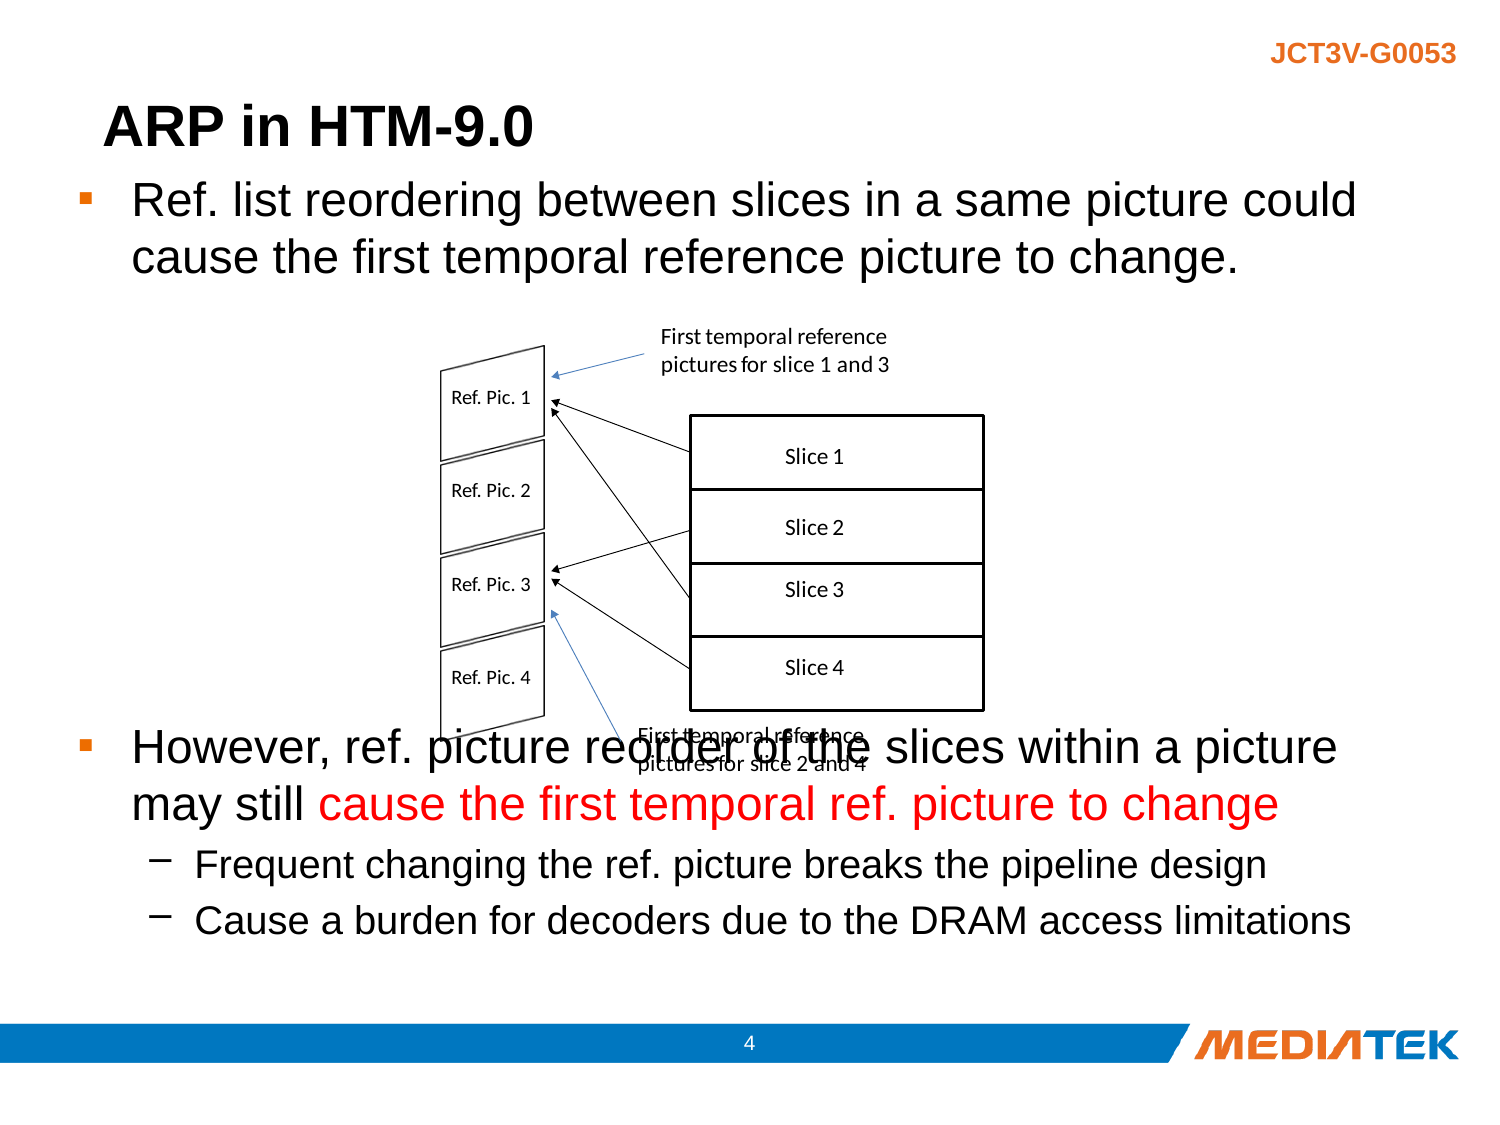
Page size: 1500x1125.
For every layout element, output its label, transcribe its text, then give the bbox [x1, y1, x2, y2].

title ARP in HTM-9.0 [87, 46, 1410, 160]
picture [0, 1023, 711, 1063]
picture [789, 1023, 1459, 1063]
picture [437, 314, 986, 784]
slide_number 3 [711, 1022, 789, 1090]
list Ref. list reordering between slices in a same picture could cause the first temporal reference picture to change. However, ref. picture reorder of the slices within a picture may still cause the first temporal ref. picture to change Frequent changing the ref. picture breaks the pipeline design Cause a burden for decoders due to the DRAM access limitations [62, 160, 1424, 1023]
